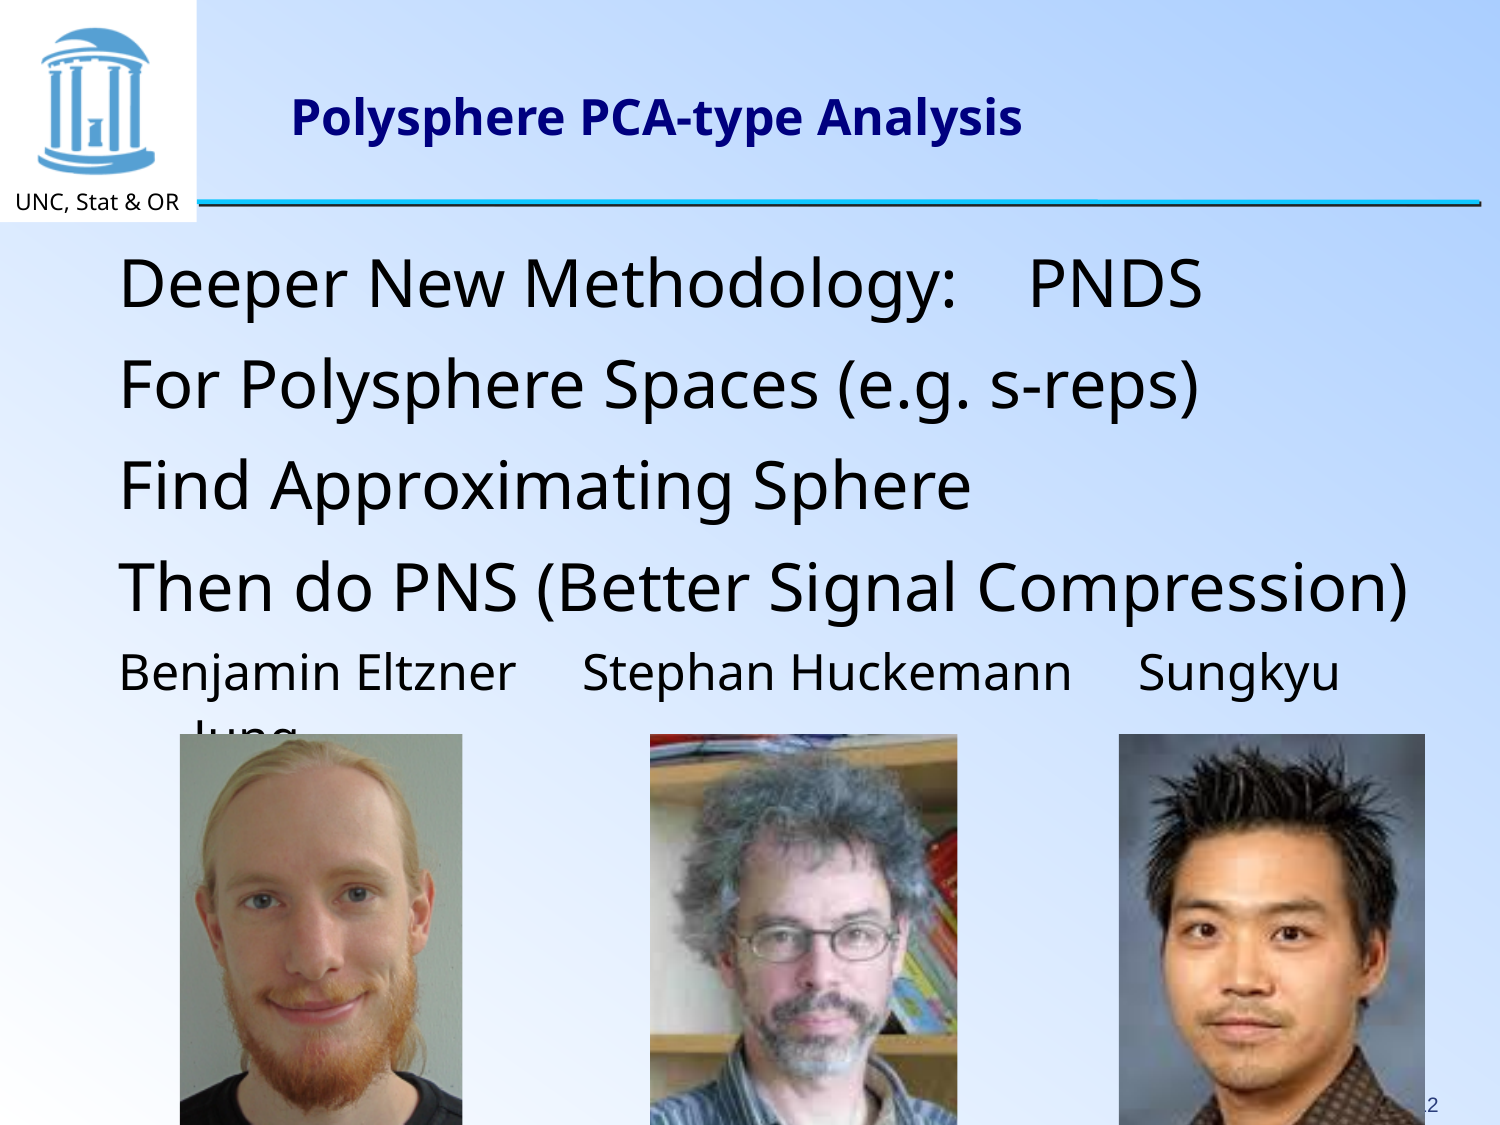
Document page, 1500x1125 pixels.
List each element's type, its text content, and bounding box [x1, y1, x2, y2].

list Deeper New Methodology: PNDS For Polysphere Spaces (e.g. s-reps) Find Approximating Sphere Then do PNS (Better Signal Compression) Benjamin Eltzner Stephan Huckemann Sungkyu Jung [103, 224, 1432, 1075]
picture [179, 734, 463, 1125]
picture [14, 7, 189, 189]
picture [649, 734, 958, 1125]
title Polysphere PCA-type Analysis [275, 75, 1448, 156]
picture [1118, 734, 1426, 1125]
